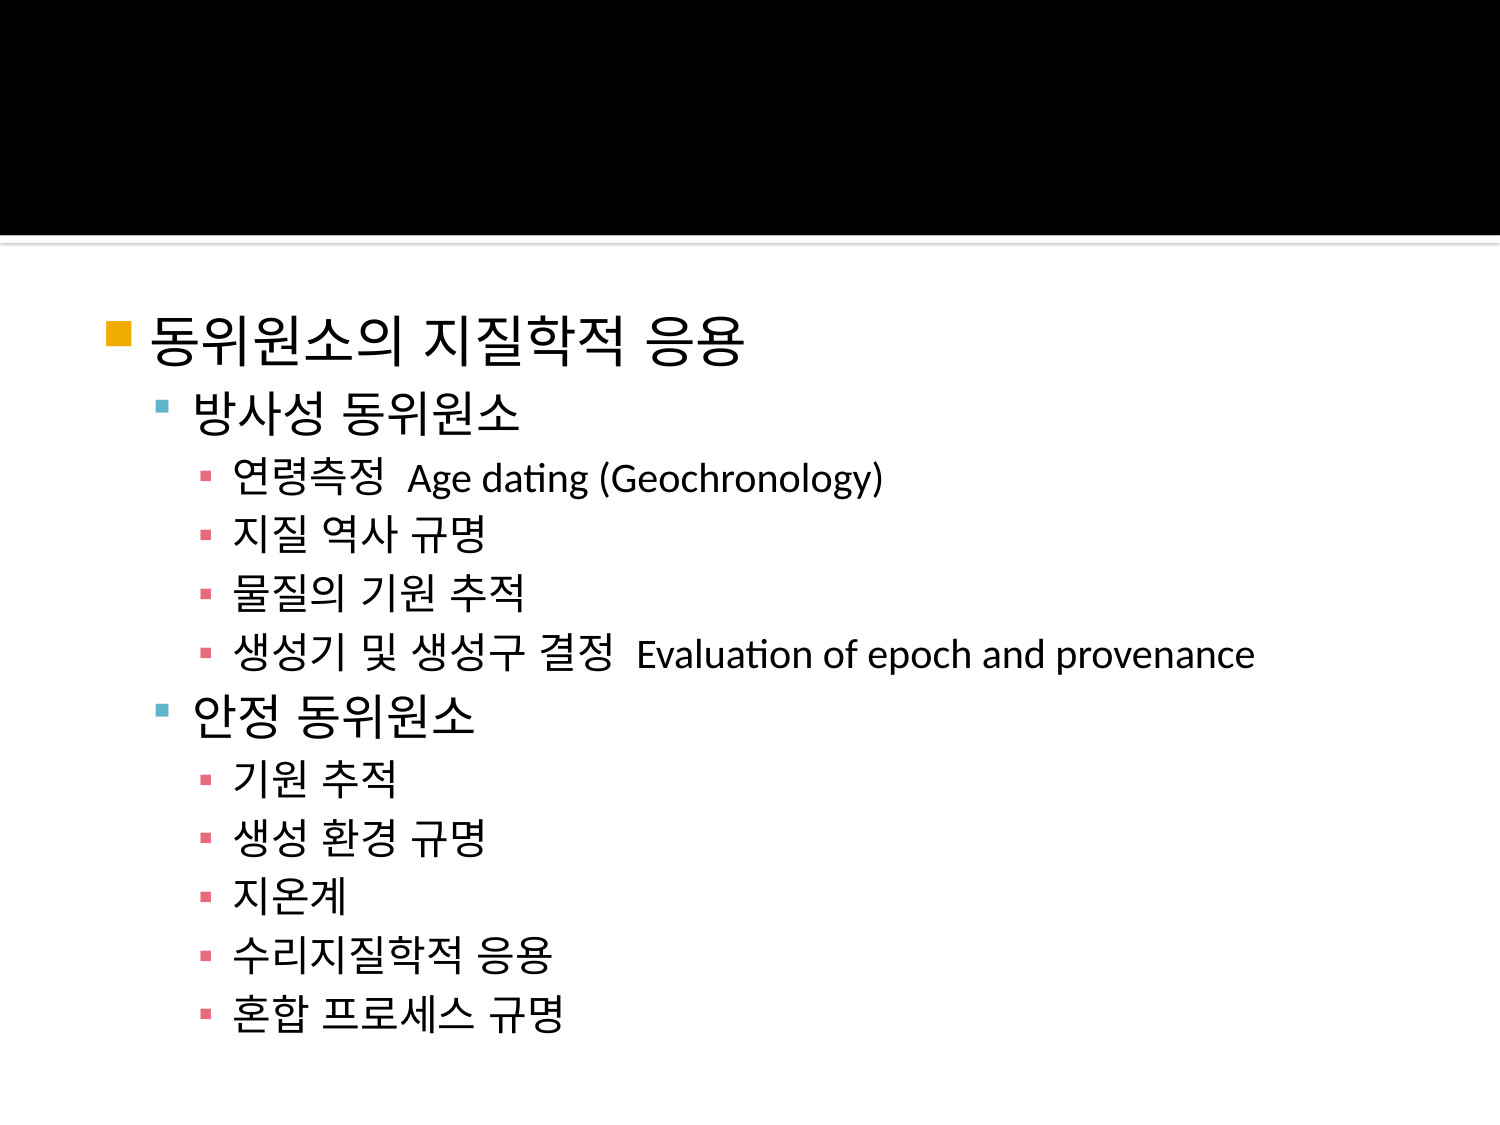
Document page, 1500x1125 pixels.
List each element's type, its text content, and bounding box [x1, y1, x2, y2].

list 동위원소의 지질학적 응용 방사성 동위원소 연령측정 Age dating (Geochronology) 지질 역사 규명 물질의 기원 추적 생성기 및 생성구 결정 Evaluation of epoch and provenance 안정 동위원소 기원 추적 생성 환경 규명 지온계 수리지질학적 응용 혼합 프로세스 규명 [75, 291, 1425, 1050]
